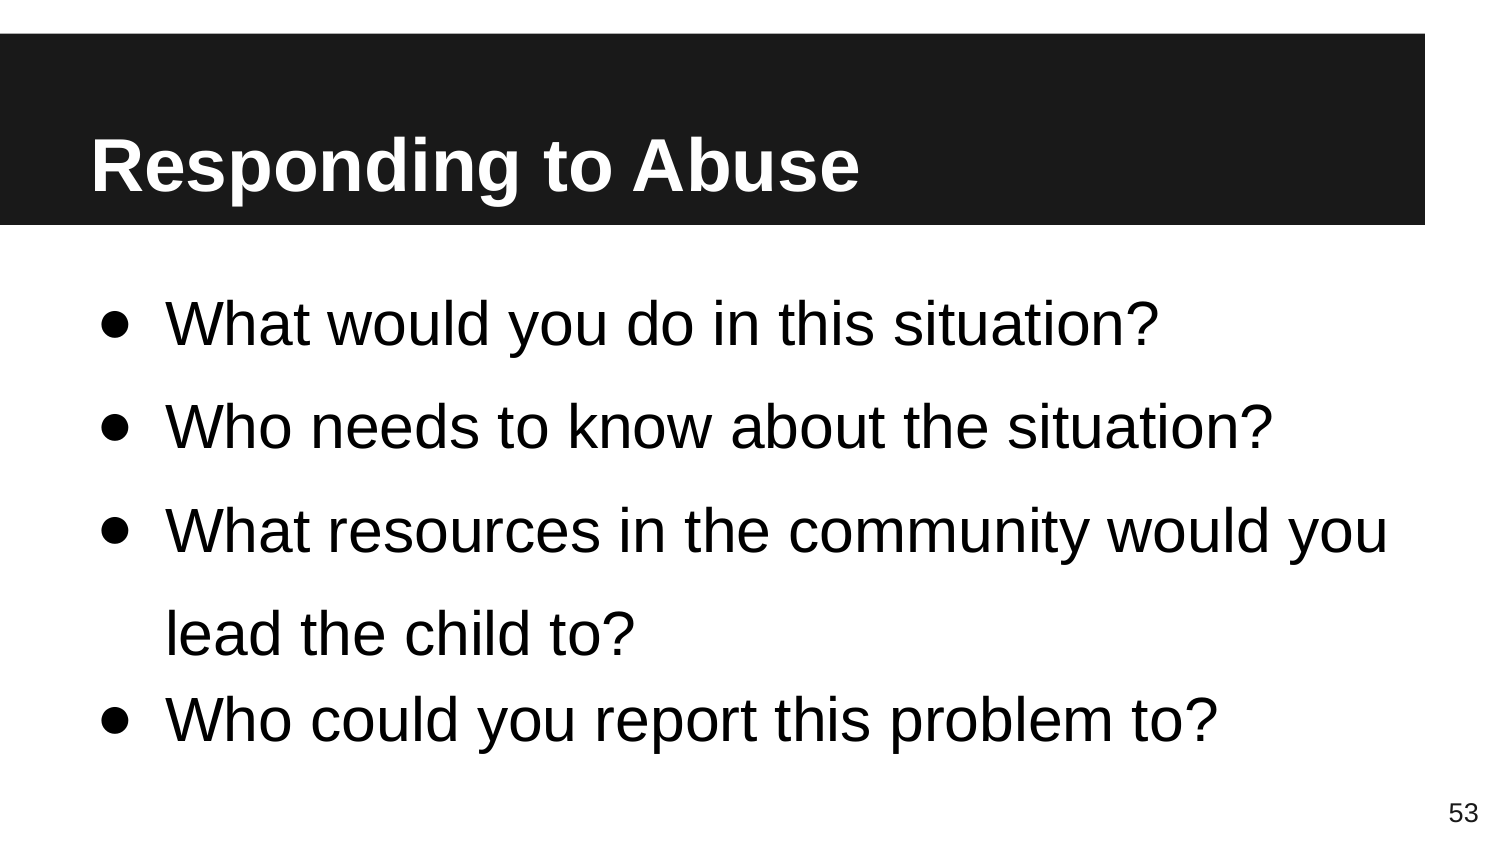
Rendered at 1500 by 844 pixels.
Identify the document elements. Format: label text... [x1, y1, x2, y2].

slide_number 53 [1403, 779, 1494, 844]
title Responding to Abuse [75, 33, 1425, 221]
list What would you do in this situation? Who needs to know about the situation? What resources in the community would you lead the child to? Who could you report this problem to? [75, 239, 1425, 808]
